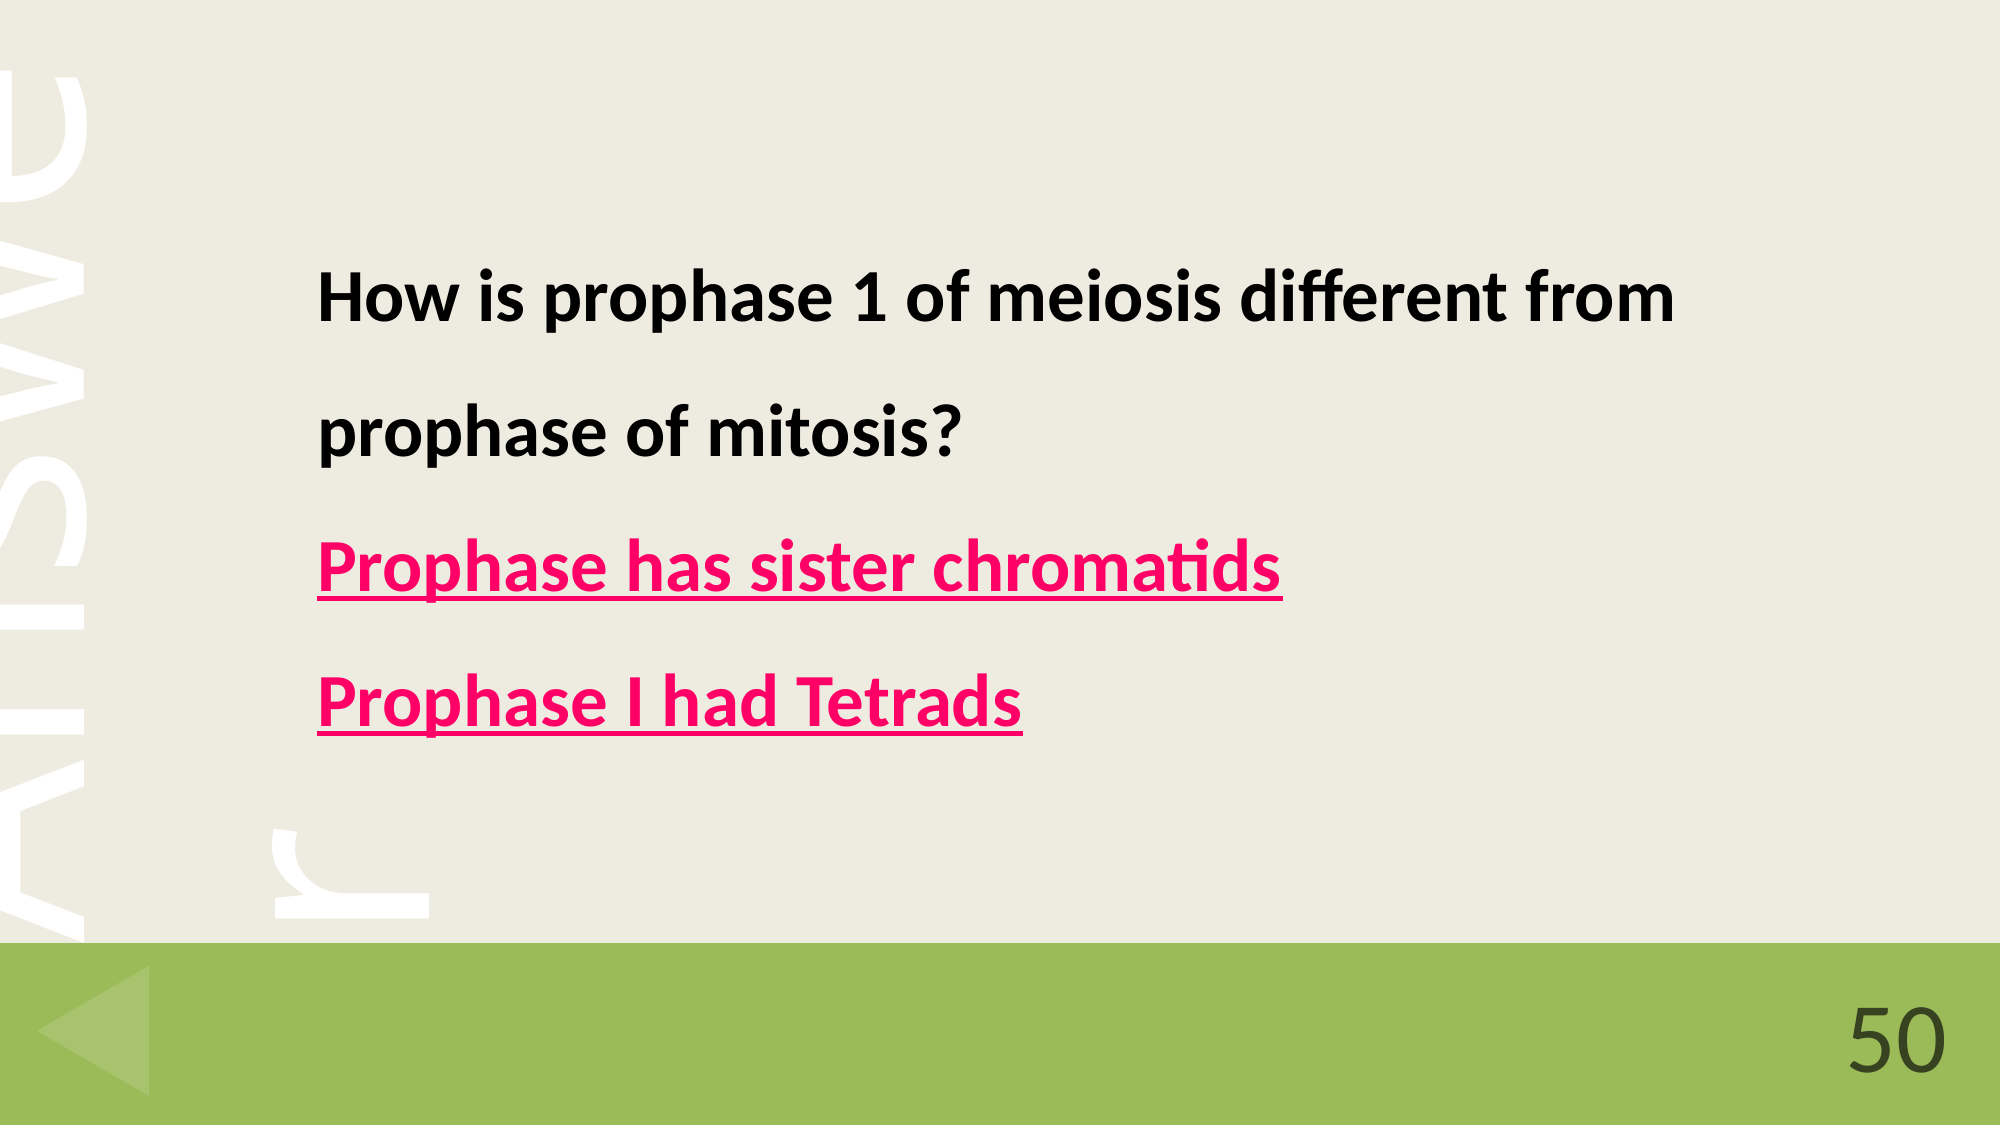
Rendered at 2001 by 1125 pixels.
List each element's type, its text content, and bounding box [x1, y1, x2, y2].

list How is prophase 1 of meiosis different from prophase of mitosis? Prophase has sister chromatids Prophase I had Tetrads [302, 307, 1760, 636]
list 50 [1494, 967, 1963, 1097]
